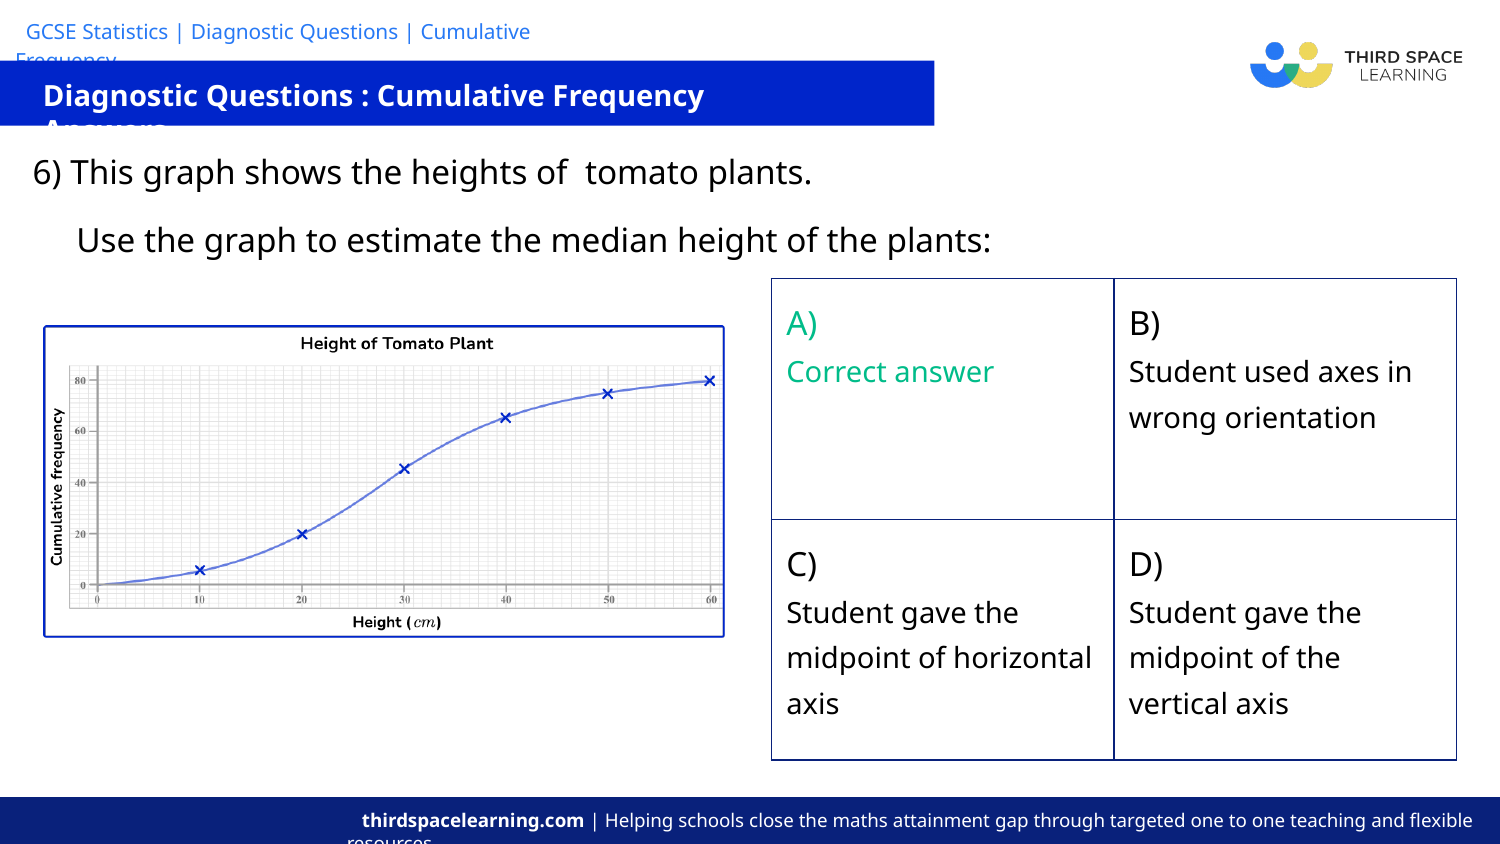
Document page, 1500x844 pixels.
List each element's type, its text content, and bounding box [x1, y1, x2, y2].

text_box Diagnostic Questions : Cumulative Frequency Answers [27, 61, 833, 162]
picture [1250, 33, 1465, 99]
picture [42, 325, 725, 638]
